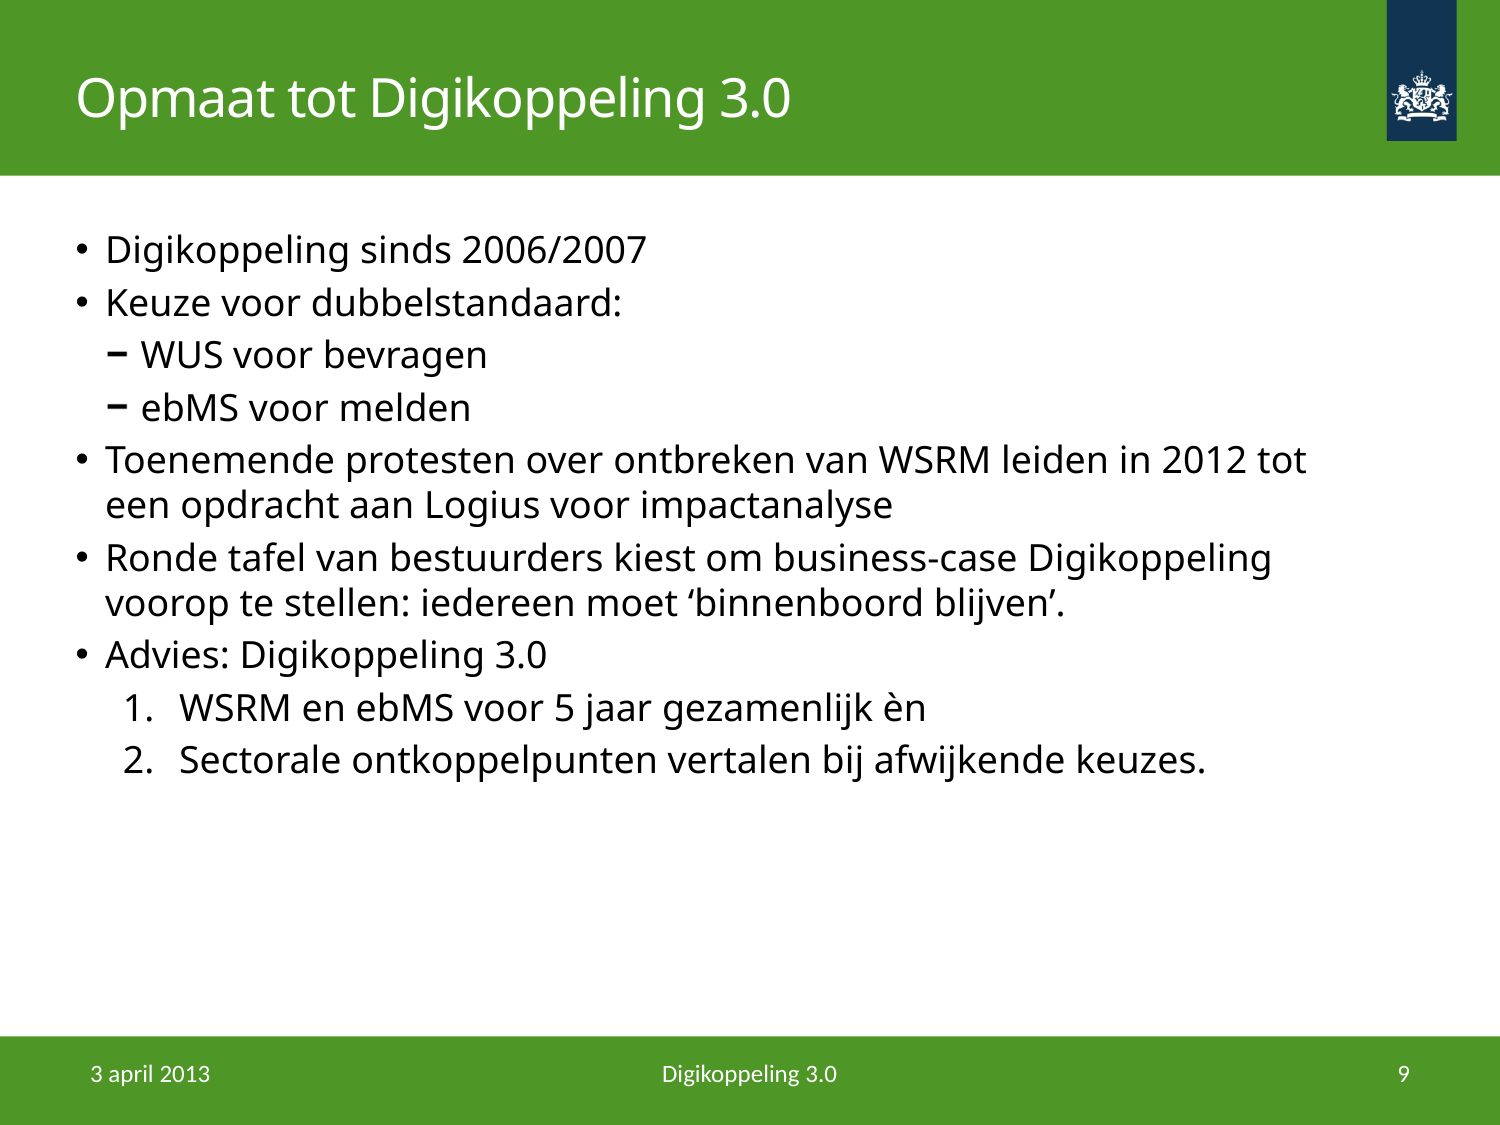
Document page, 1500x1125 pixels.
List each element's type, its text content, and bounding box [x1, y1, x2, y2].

picture [99, 340, 139, 367]
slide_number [75, 1042, 425, 1103]
picture [99, 392, 139, 420]
title Opmaat tot Digikoppeling 3.0 [60, 49, 1348, 143]
picture [671, 0, 1500, 141]
list Digikoppeling sinds 2006/2007 Keuze voor dubbelstandaard: WUS voor bevragen ebMS voor melden Toenemende protesten over ontbreken van WSRM leiden in 2012 tot een opdracht aan Logius voor impactanalyse Ronde tafel van bestuurders kiest om business-case Digikoppeling voorop te stellen: iedereen moet ‘binnenboord blijven’. Advies: Digikoppeling 3.0 WSRM en ebMS voor 5 jaar gezamenlijk èn Sectorale ontkoppelpunten vertalen bij afwijkende keuzes. [60, 218, 1350, 997]
footer Digikoppeling 3.0 [512, 1042, 988, 1103]
slide_number 9 [1074, 1042, 1425, 1103]
